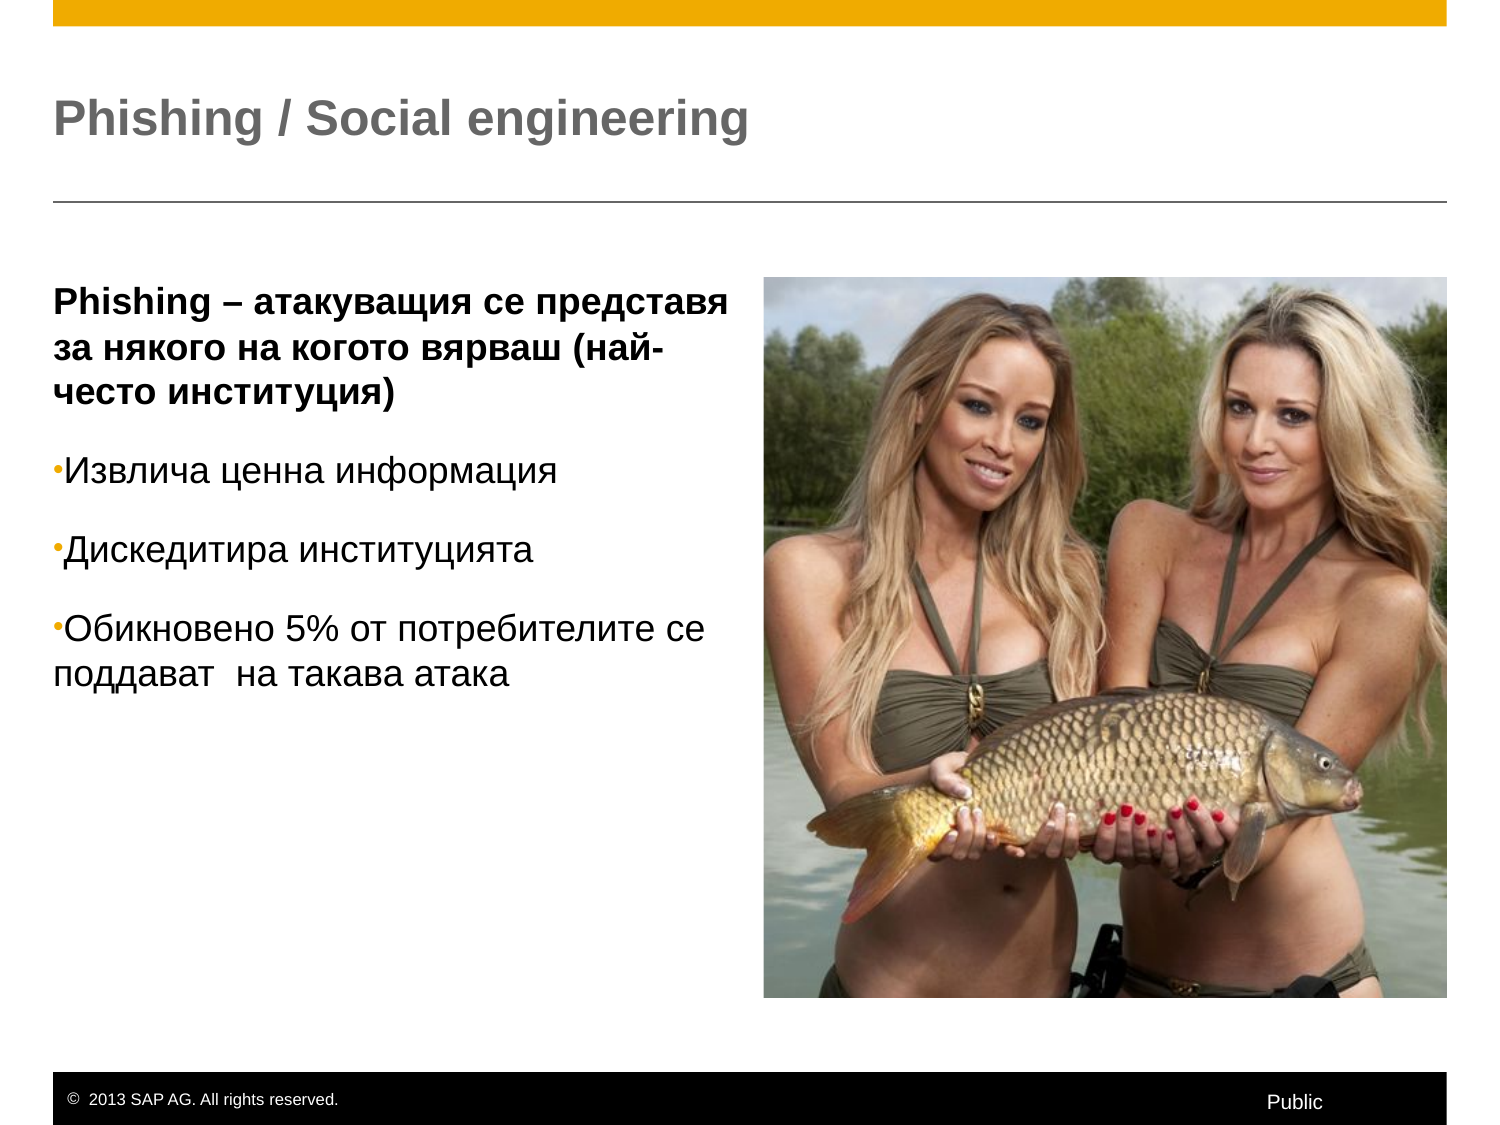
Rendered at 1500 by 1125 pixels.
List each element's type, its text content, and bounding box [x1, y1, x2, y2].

picture [763, 277, 1448, 999]
list Phishing – атакуващия се представя за някого на когото вярваш (най-често институция) Извлича ценна информация Дискедитира институцията Обикновено 5% от потребителите се поддават на такава атака [53, 277, 737, 998]
title Phishing / Social engineering [53, 53, 1447, 178]
